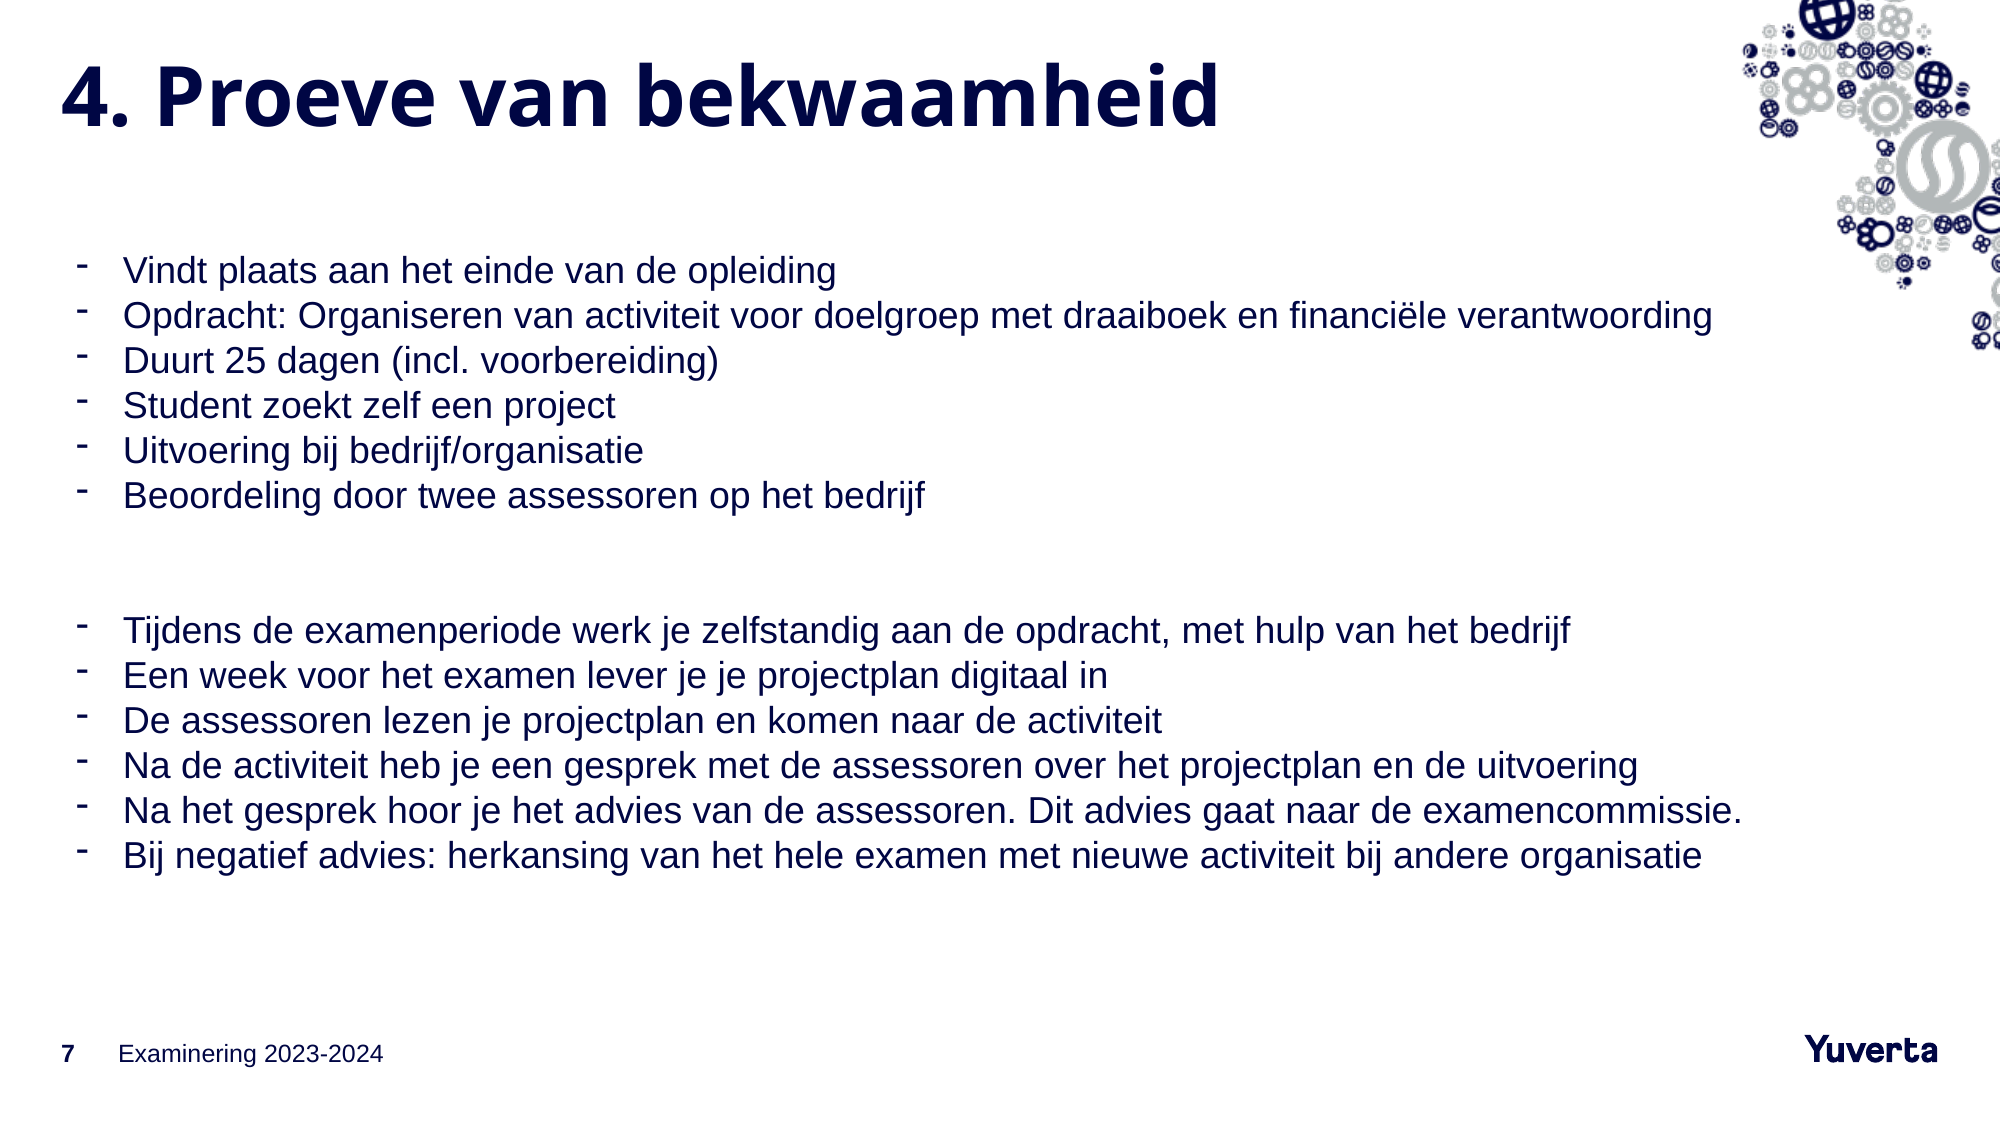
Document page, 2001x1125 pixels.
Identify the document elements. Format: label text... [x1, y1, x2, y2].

picture [0, 0, 2000, 1125]
footer Examinering 2023-2024 [118, 1037, 987, 1073]
slide_number 7 [60, 1037, 113, 1073]
title 4. Proeve van bekwaamheid [60, 48, 1720, 238]
text_box Vindt plaats aan het einde van de opleiding Opdracht: Organiseren van activiteit voor doelgroep met draaiboek en financiële verantwoording Duurt 25 dagen (incl. voorbereiding) Student zoekt zelf een project Uitvoering bij bedrijf/organisatie Beoordeling door twee assessoren op het bedrijf Tijdens de examenperiode werk je zelfstandig aan de opdracht, met hulp van het bedrijf Een week voor het examen lever je je projectplan digitaal in De assessoren lezen je projectplan en komen naar de activiteit Na de activiteit heb je een gesprek met de assessoren over het projectplan en de uitvoering Na het gesprek hoor je het advies van de assessoren. Dit advies gaat naar de examencommissie. Bij negatief advies: herkansing van het hele examen met nieuwe activiteit bij andere organisatie [60, 238, 1894, 884]
